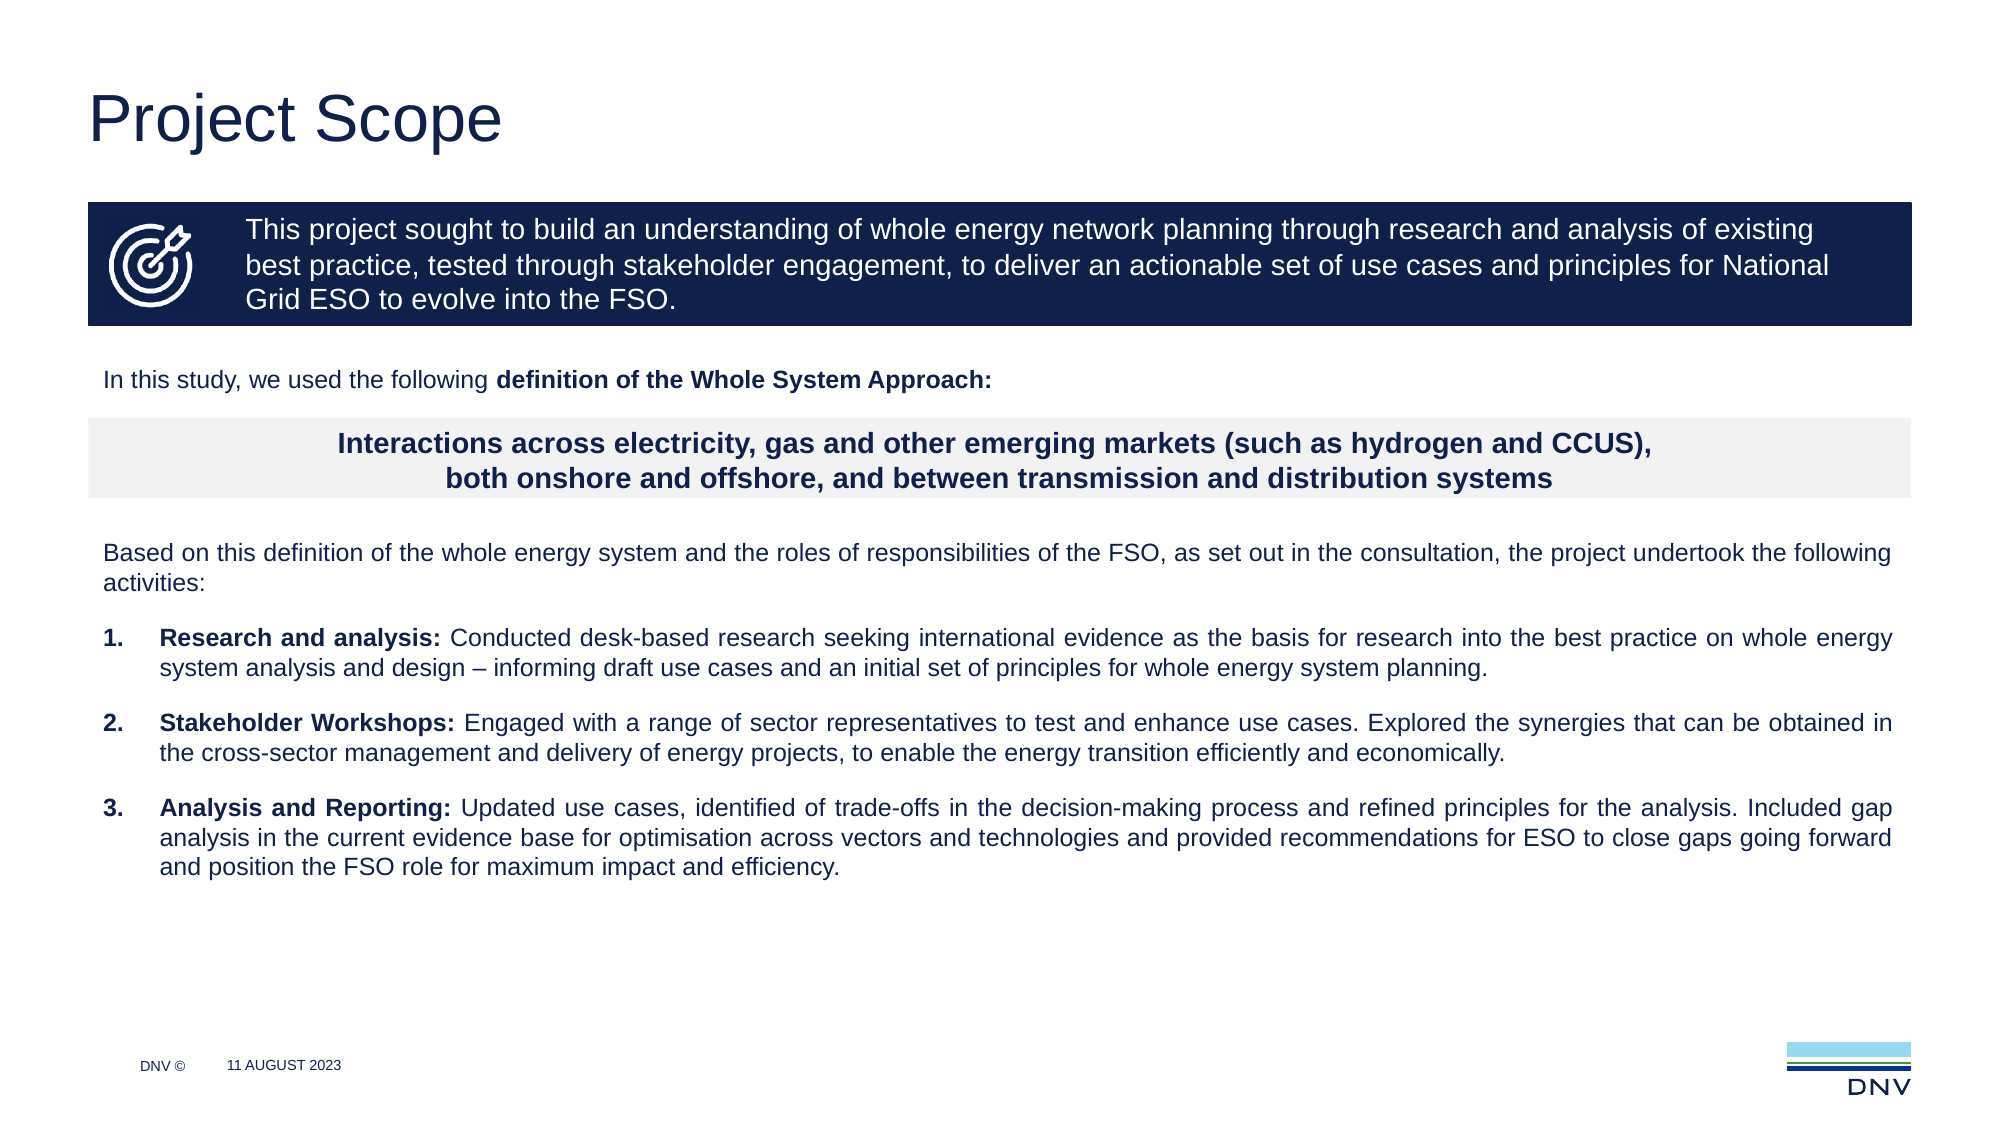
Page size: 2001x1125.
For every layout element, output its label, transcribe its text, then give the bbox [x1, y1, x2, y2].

picture [102, 214, 200, 314]
title Project Scope [88, 88, 1912, 243]
text_box [86, 201, 1913, 327]
text_box In this study, we used the following definition of the Whole System Approach: Interactions across electricity, gas and other emerging markets (such as hydrogen and CCUS), both onshore and offshore, and between transmission and distribution systems Based on this definition of the whole energy system and the roles of responsibilities of the FSO, as set out in the consultation, the project undertook the following activities: Research and analysis: Conducted desk-based research seeking international evidence as the basis for research into the best practice on whole energy system analysis and design – informing draft use cases and an initial set of principles for whole energy system planning. Stakeholder Workshops: Engaged with a range of sector representatives to test and enhance use cases. Explored the synergies that can be obtained in the cross-sector management and delivery of energy projects, to enable the energy transition efficiently and economically. Analysis and Reporting: Updated use cases, identified of trade-offs in the decision-making process and refined principles for the analysis. Included gap analysis in the current evidence base for optimisation across vectors and technologies and provided recommendations for ESO to close gaps going forward and position the FSO role for maximum impact and efficiency. [88, 356, 1912, 889]
text_box This project sought to build an understanding of whole energy network planning through research and analysis of existing best practice, tested through stakeholder engagement, to deliver an actionable set of use cases and principles for National Grid ESO to evolve into the FSO. [68, 203, 1869, 324]
